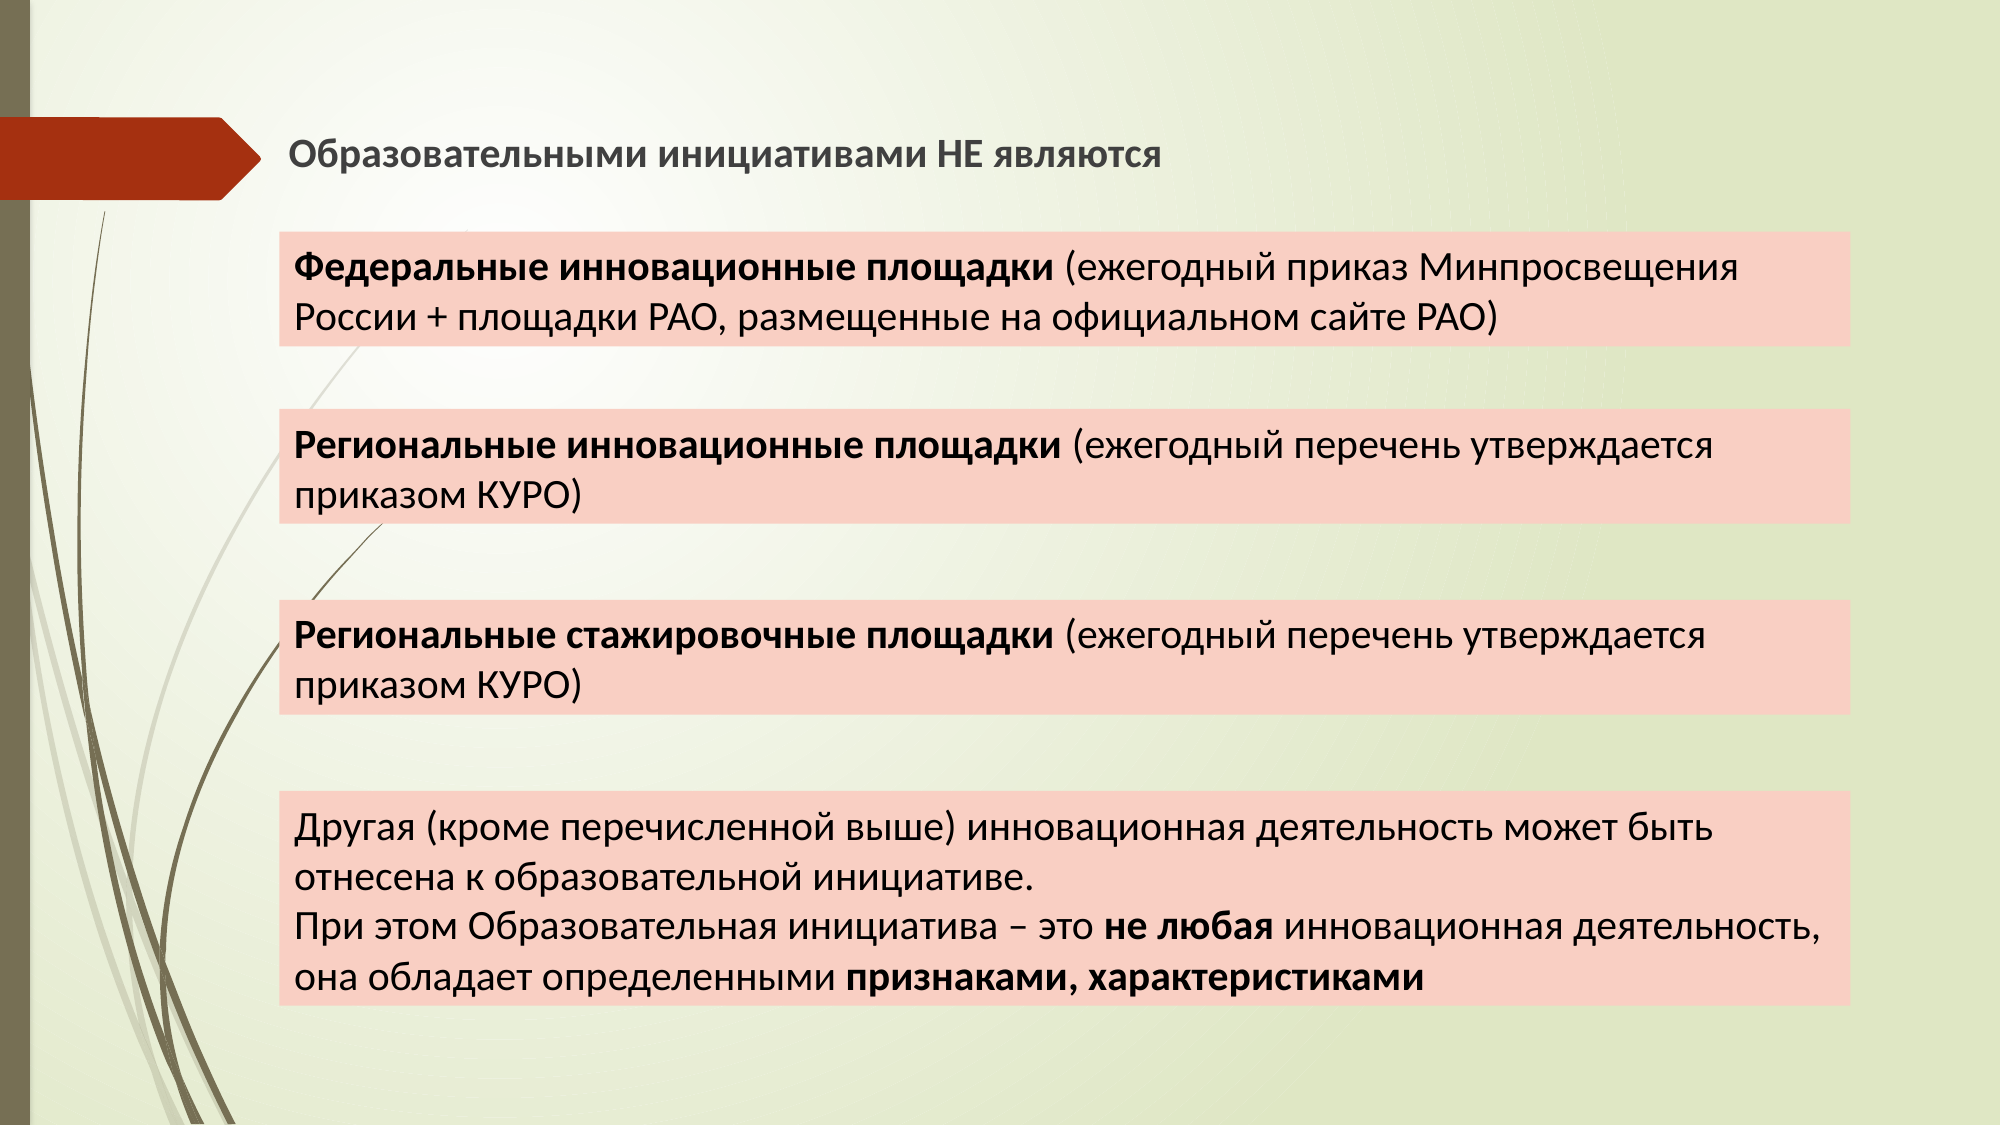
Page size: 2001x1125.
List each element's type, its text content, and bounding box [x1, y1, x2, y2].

text_box Региональные инновационные площадки (ежегодный перечень утверждается приказом КУРО) [279, 408, 1851, 524]
text_box Другая (кроме перечисленной выше) инновационная деятельность может быть отнесена к образовательной инициативе. При этом Образовательная инициатива – это не любая инновационная деятельность, она обладает определенными признаками, характеристиками [279, 790, 1851, 1006]
subtitle Образовательными инициативами НЕ являются [232, 125, 1957, 185]
text_box Региональные стажировочные площадки (ежегодный перечень утверждается приказом КУРО) [279, 599, 1851, 715]
text_box Федеральные инновационные площадки (ежегодный приказ Минпросвещения России + площадки РАО, размещенные на официальном сайте РАО) [279, 231, 1851, 347]
